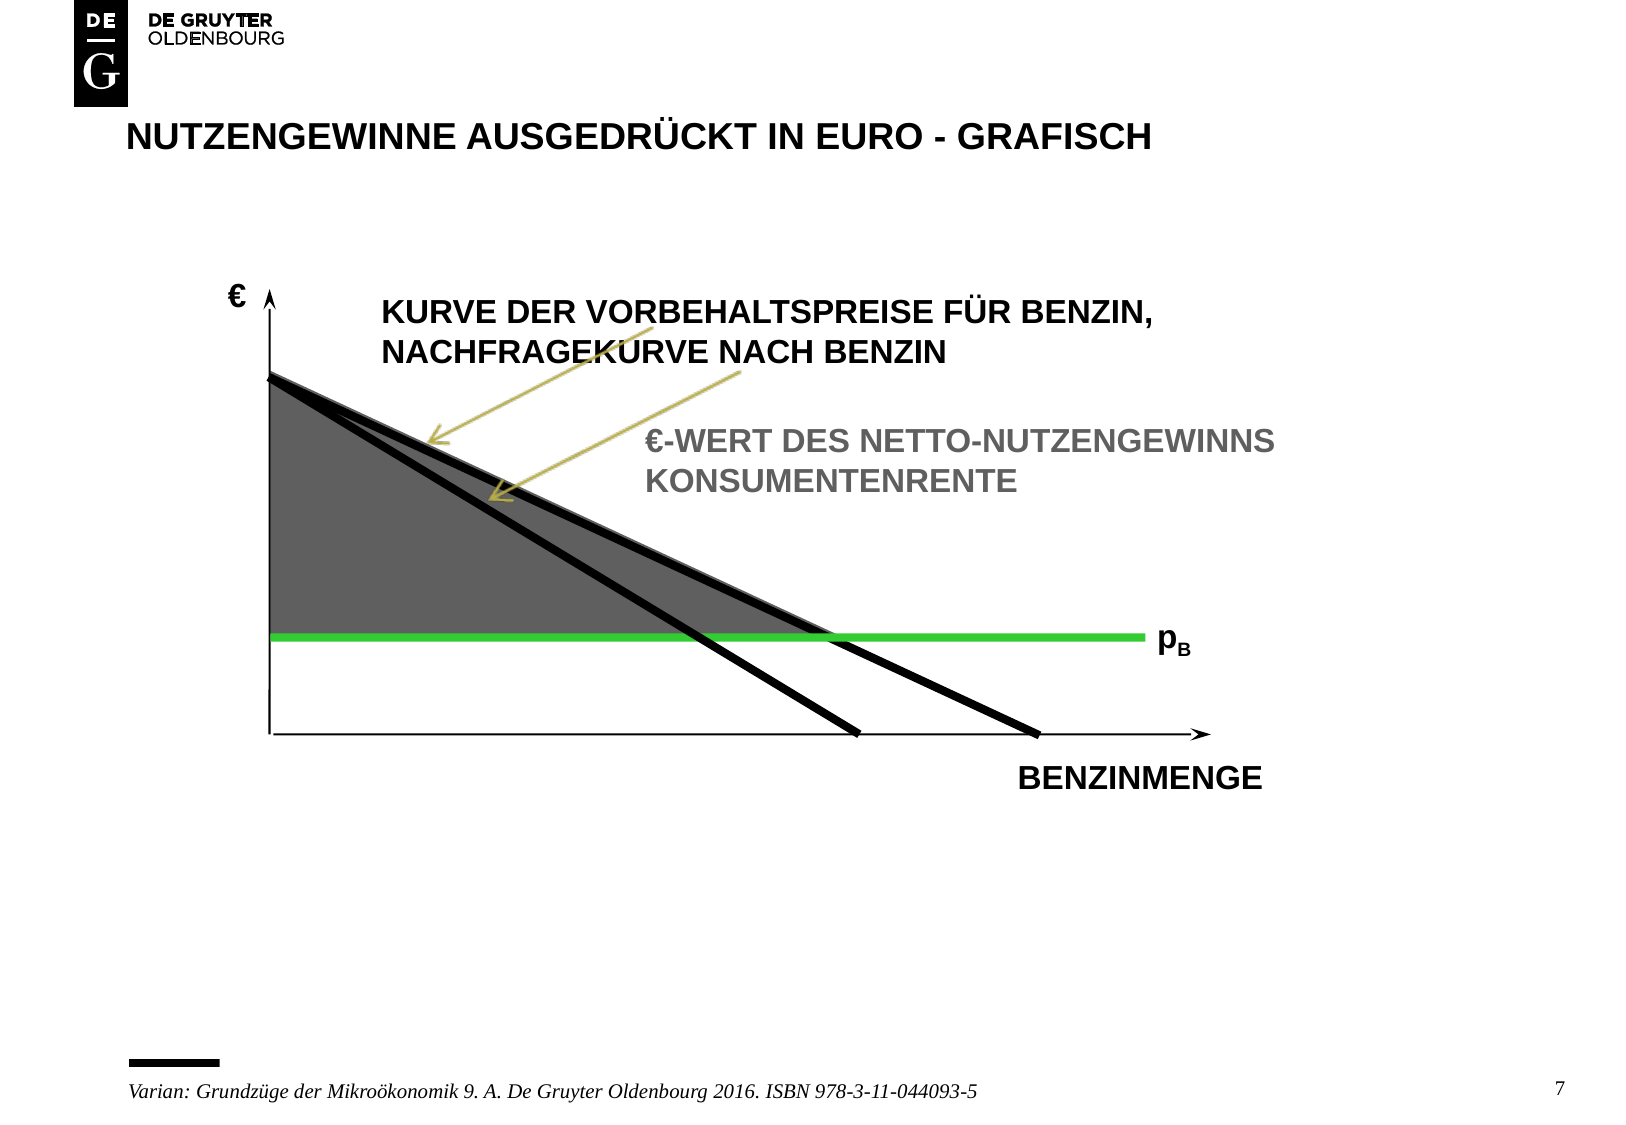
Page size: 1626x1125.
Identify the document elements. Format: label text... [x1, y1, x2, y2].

picture [409, 326, 655, 461]
text_box €-WERT DES NETTO-NUTZENGEWINNS KONSUMENTENRENTE [743, 411, 1292, 507]
text_box [1190, 728, 1211, 741]
text_box pB [1141, 607, 1207, 669]
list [468, 370, 743, 521]
text_box [270, 370, 840, 636]
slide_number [128, 1077, 1539, 1108]
text_box € [212, 266, 274, 322]
text_box KURVE DER VORBEHALTSPREISE FÜR BENZIN, NACHFRAGEKURVE NACH BENZIN [366, 282, 1170, 378]
title Nutzengewinne ausgedrückt in euro - grafisch [125, 112, 1553, 169]
slide_number 7 [1554, 1074, 1614, 1104]
text_box BENZINMENGE [1002, 748, 1279, 804]
